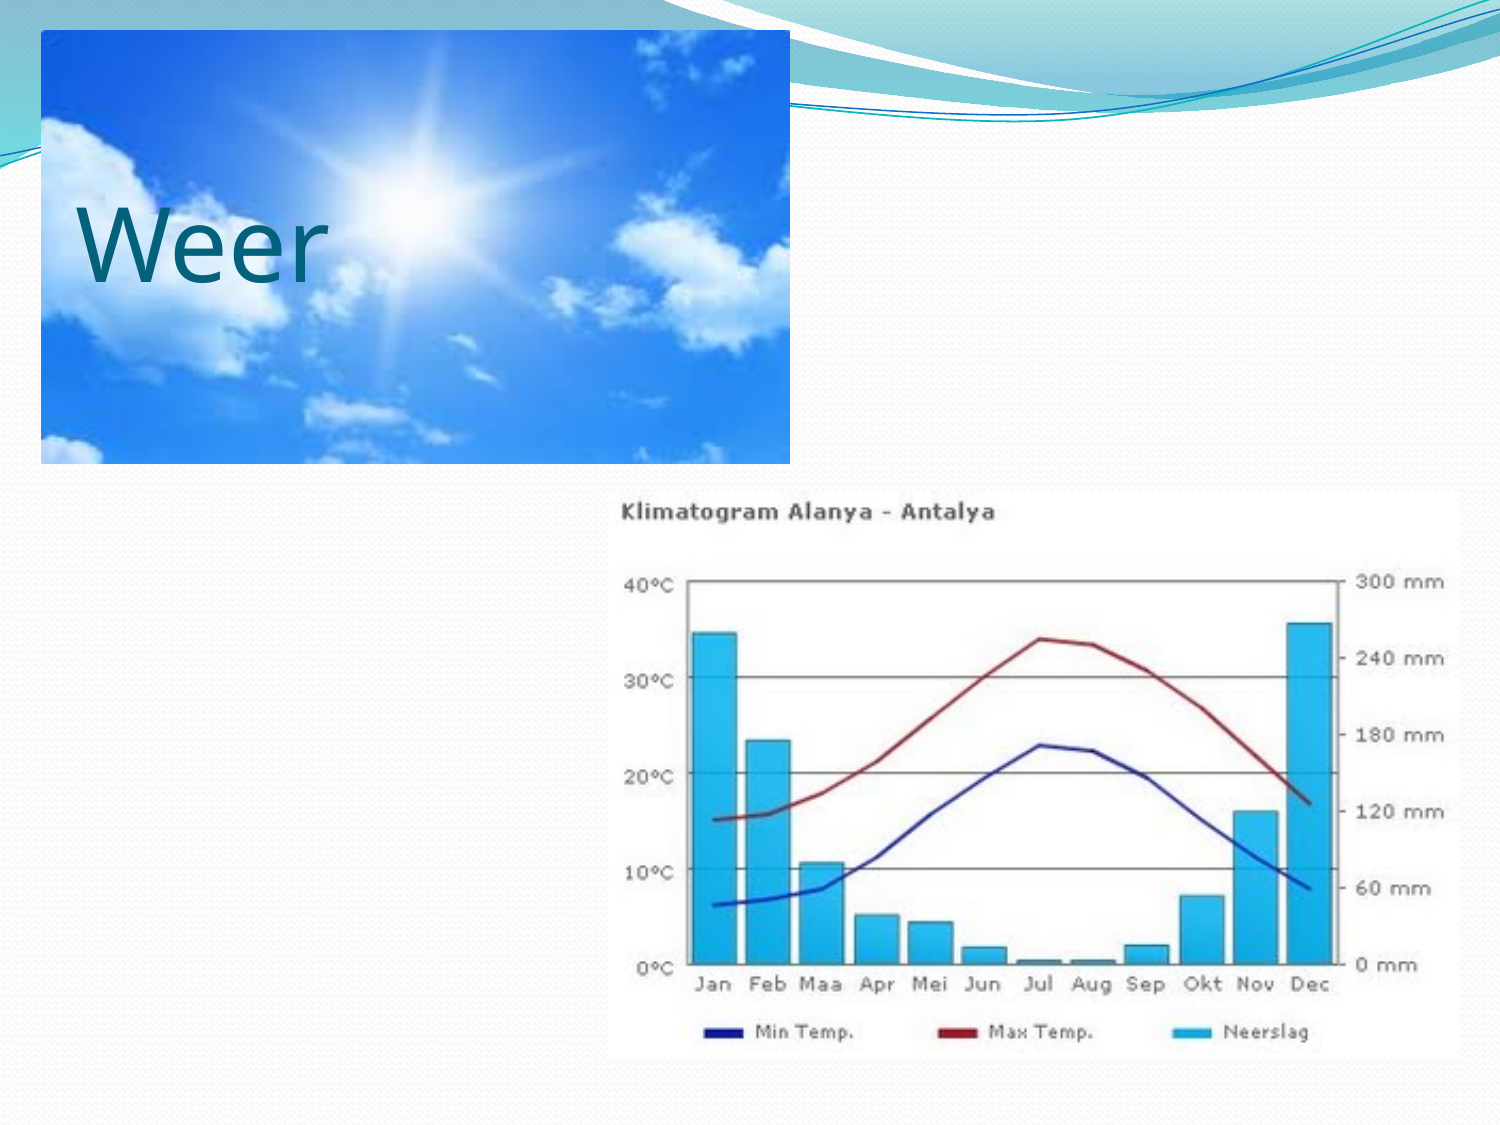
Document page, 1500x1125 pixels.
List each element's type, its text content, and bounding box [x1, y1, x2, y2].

title Weer [797, 115, 1425, 303]
picture [40, 30, 791, 464]
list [607, 491, 1459, 1058]
